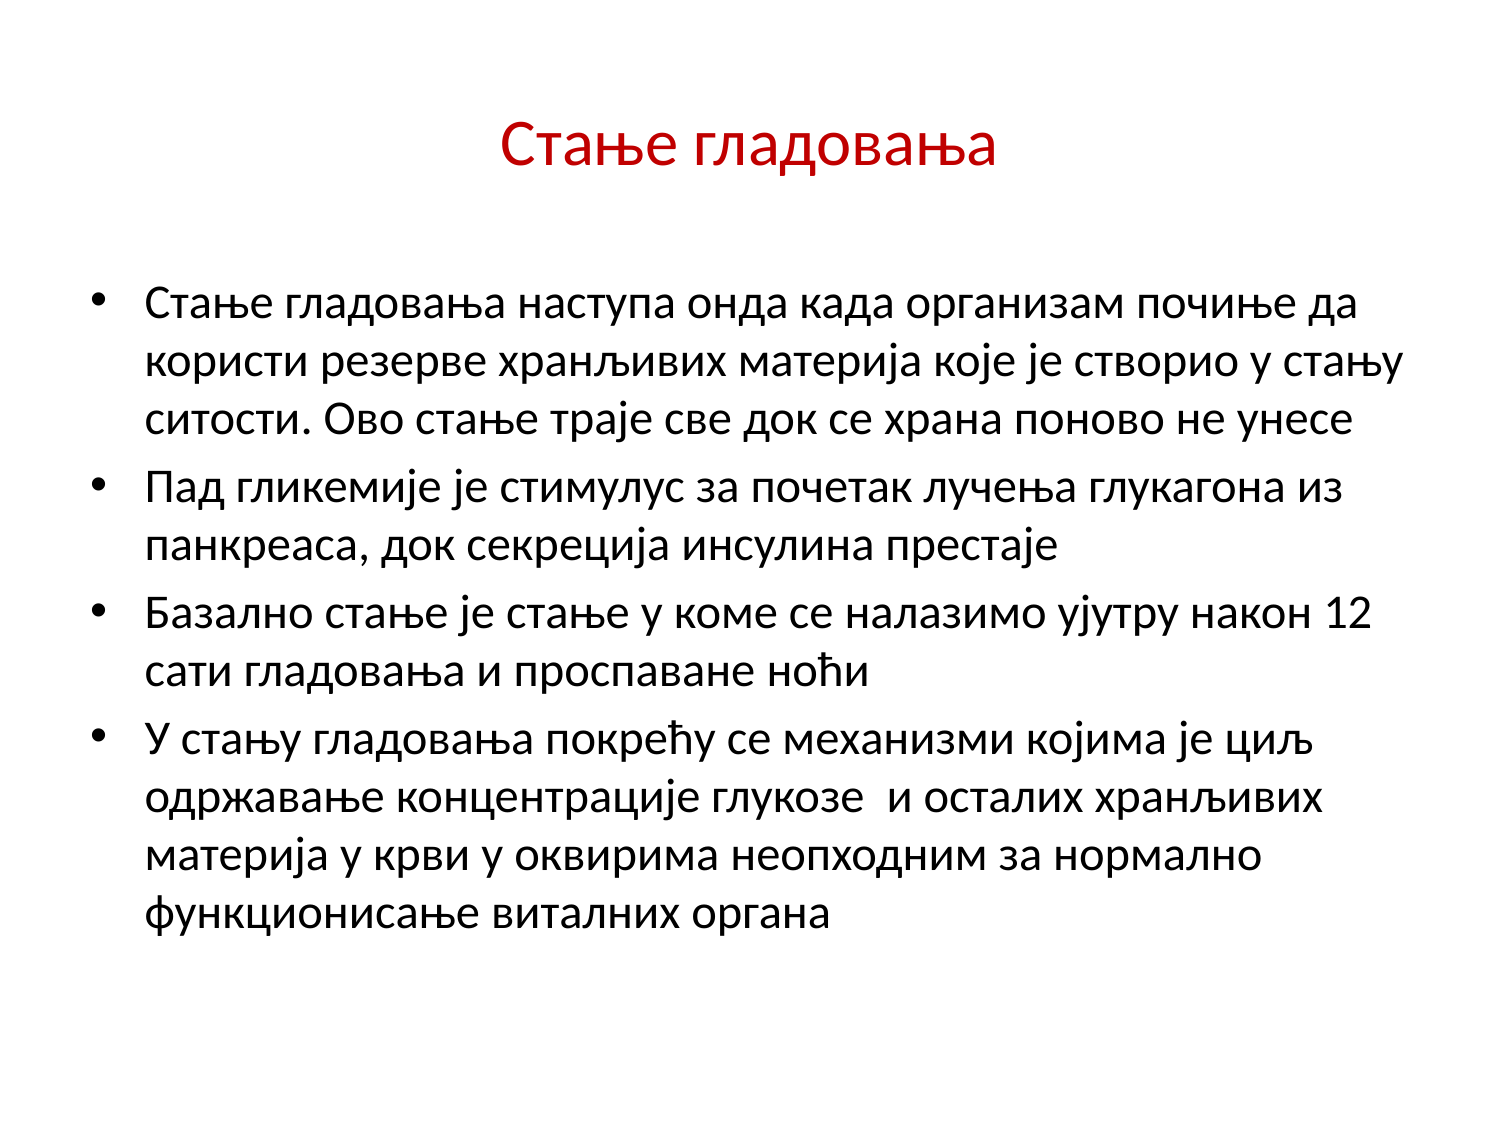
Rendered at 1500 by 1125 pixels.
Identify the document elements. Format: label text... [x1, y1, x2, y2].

list Стање гладовања наступа онда када организам почиње да користи резерве хранљивих материја које је створио у стању ситости. Ово стање траје све док се храна поново не унесе Пад гликемије је стимулус за почетак лучења глукагона из панкреаса, док секреција инсулина престаје Базално стање је стање у коме се налазимо ујутру након 12 сати гладовања и проспаване ноћи У стању гладовања покрећу се механизми којима је циљ одржавање концентрације глукозе и осталих хранљивих материја у крви у оквирима неопходним за нормално функционисање виталних органа [75, 262, 1425, 1005]
title Стање гладовања [75, 45, 1425, 233]
